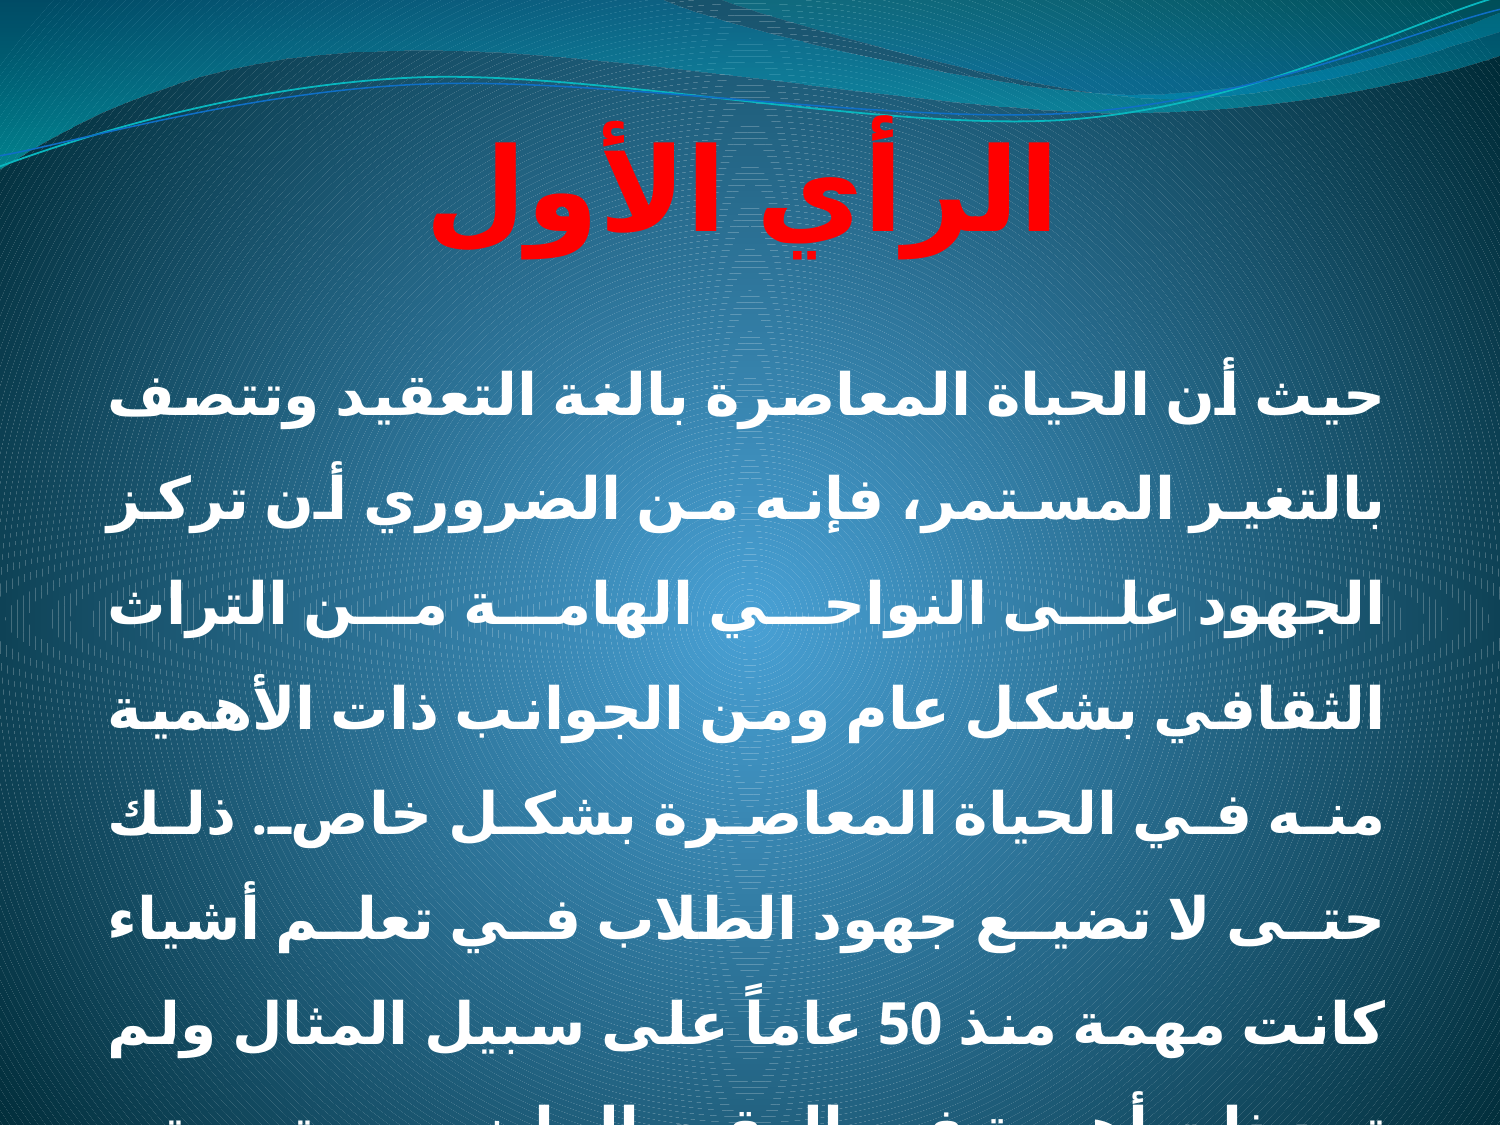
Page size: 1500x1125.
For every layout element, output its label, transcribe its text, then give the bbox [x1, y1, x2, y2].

title الرأي الأول [100, 42, 1389, 256]
subtitle حيث أن الحياة المعاصرة بالغة التعقيد وتتصف بالتغير المستمر، فإنه من الضروري أن تركز الجهود على النواحي الهامة من التراث الثقافي بشكل عام ومن الجوانب ذات الأهمية منه في الحياة المعاصرة بشكل خاص. ذلك حتى لا تضيع جهود الطلاب في تعلم أشياء كانت مهمة منذ 50 عاماً على سبيل المثال ولم تعد ذات أهمية في الوقت الحاضر، وحتى يتم إعدادهم إعداداً عصرياً للحياة المعاصرة. [100, 314, 1389, 1059]
